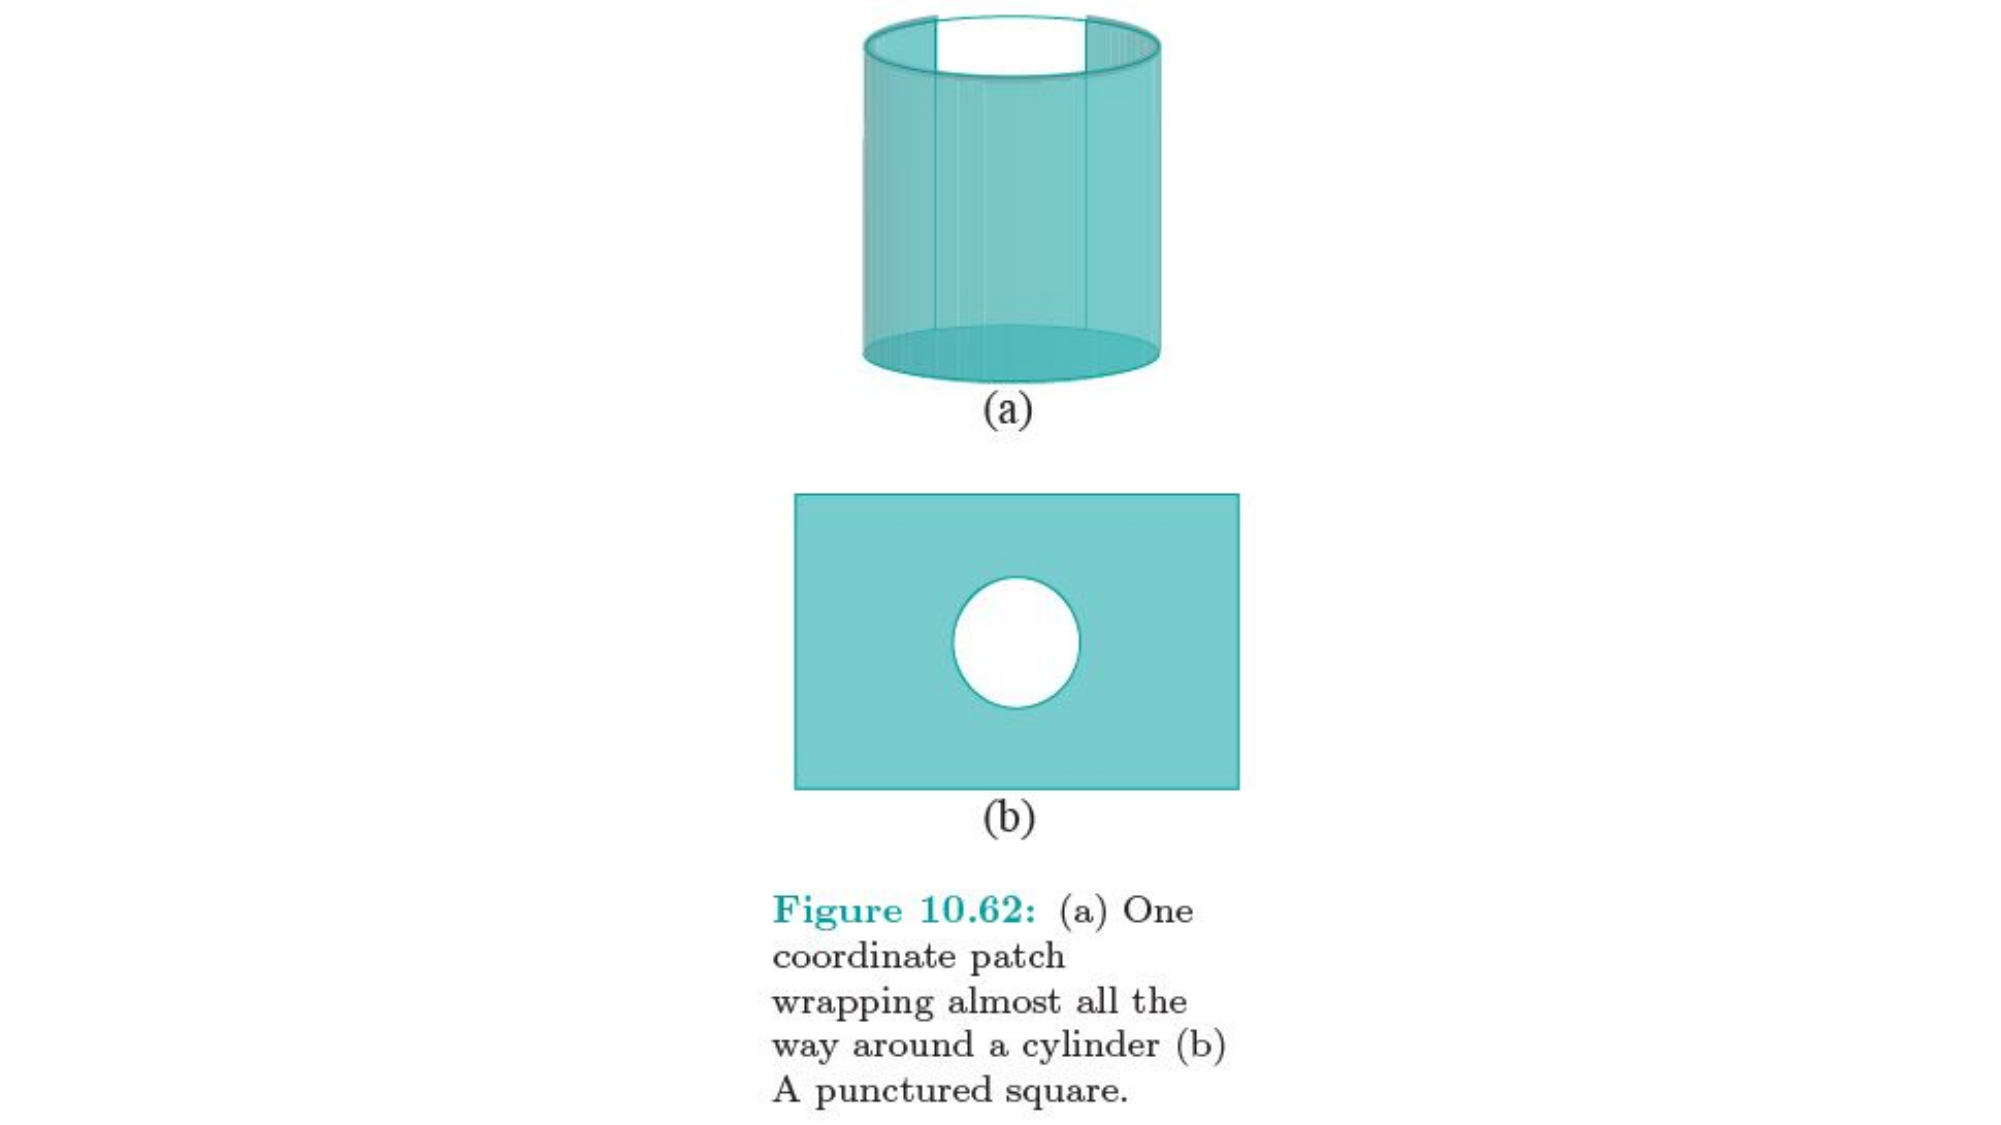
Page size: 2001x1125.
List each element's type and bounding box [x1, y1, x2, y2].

picture [741, 0, 1259, 1125]
